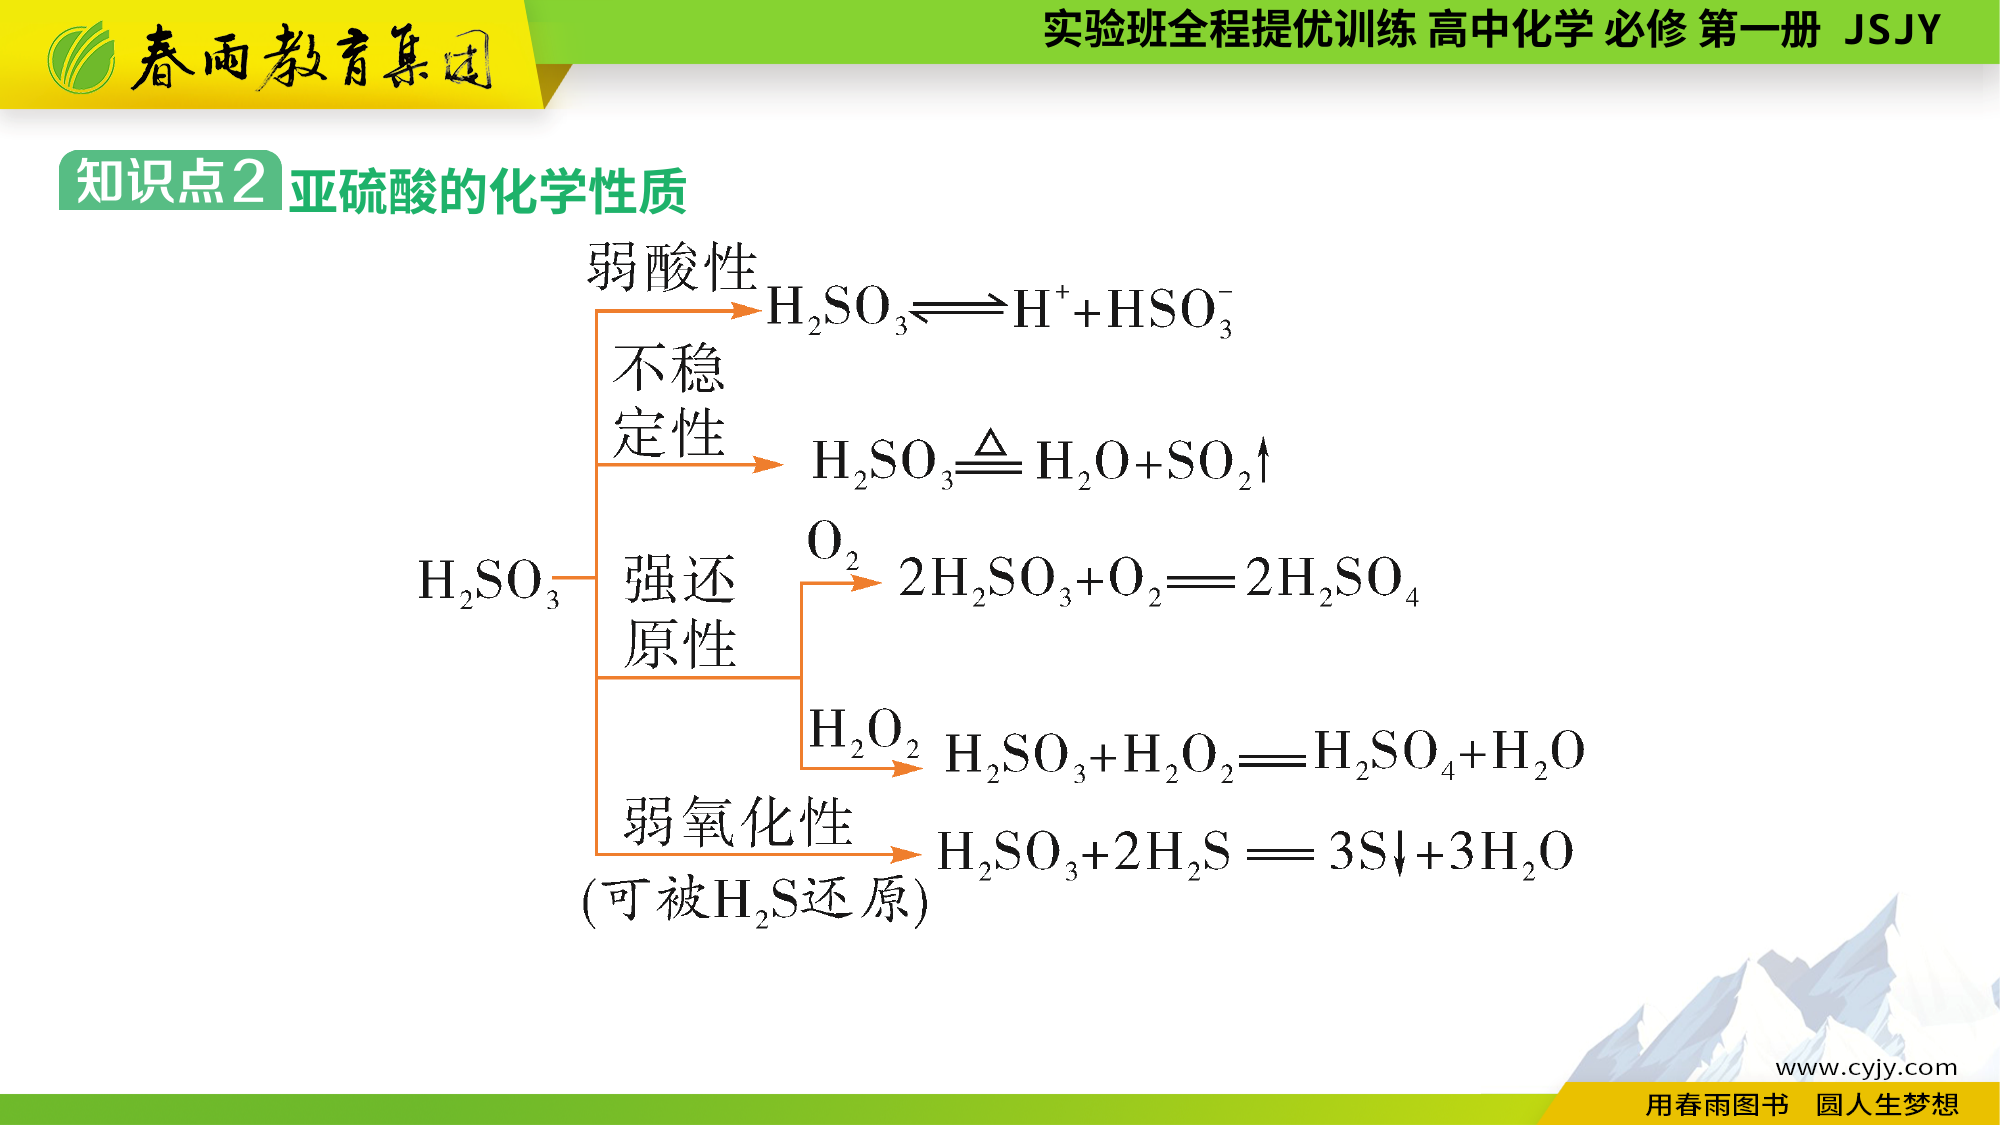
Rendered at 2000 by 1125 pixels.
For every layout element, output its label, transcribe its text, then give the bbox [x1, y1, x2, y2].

list 亚硫酸的化学性质 [59, 122, 1944, 217]
picture [0, 0, 2000, 1125]
